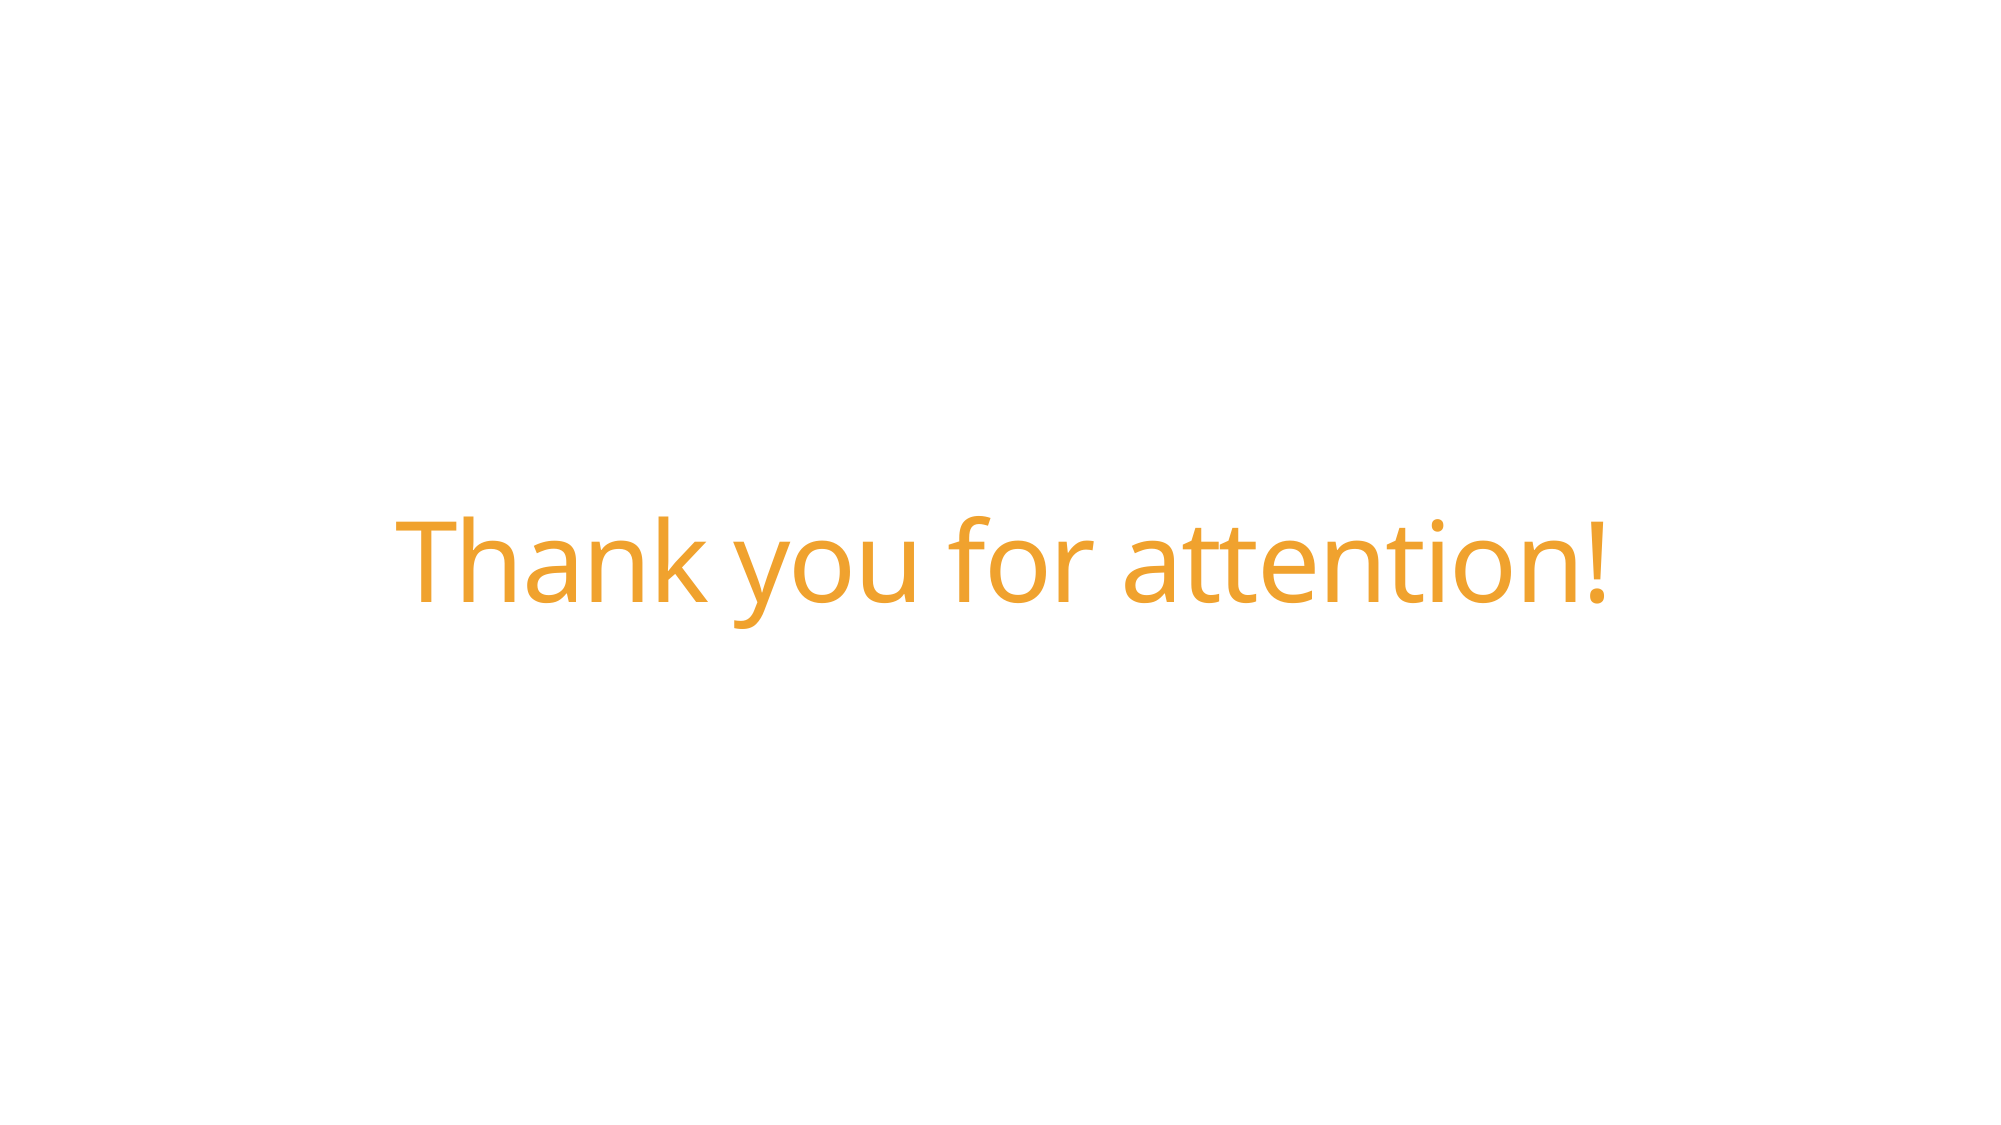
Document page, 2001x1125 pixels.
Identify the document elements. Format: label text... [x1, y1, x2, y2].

title Thank you for attention! [120, 431, 1888, 704]
